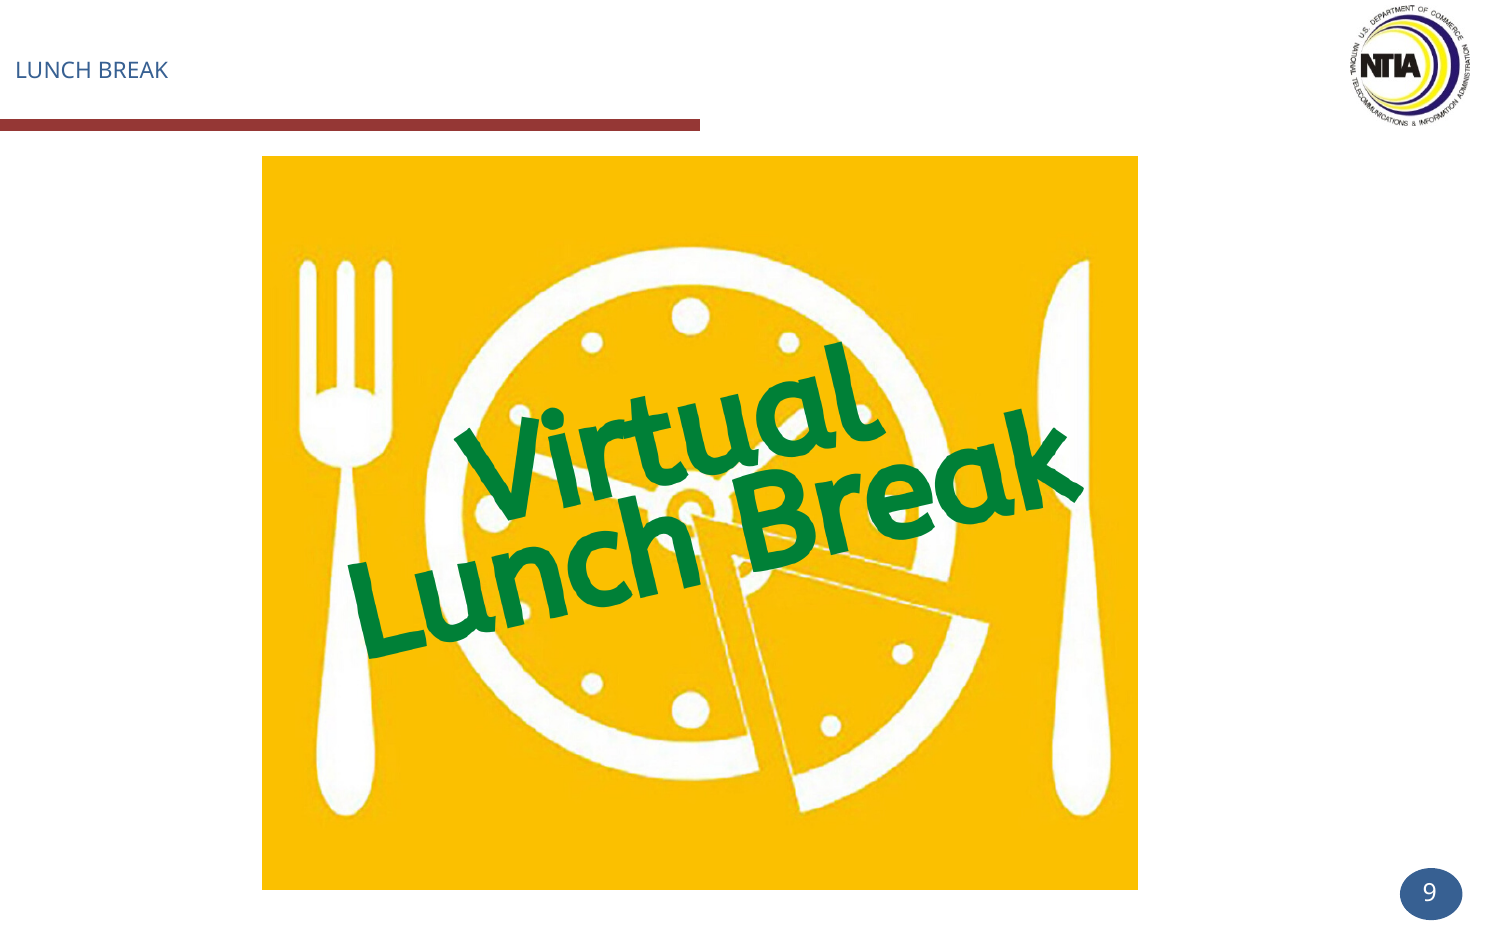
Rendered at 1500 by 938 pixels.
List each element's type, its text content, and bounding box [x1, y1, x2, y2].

title Lunch Break [0, 20, 1275, 119]
picture [262, 155, 1138, 890]
picture [1350, 5, 1470, 126]
slide_number 9 [1398, 868, 1462, 919]
